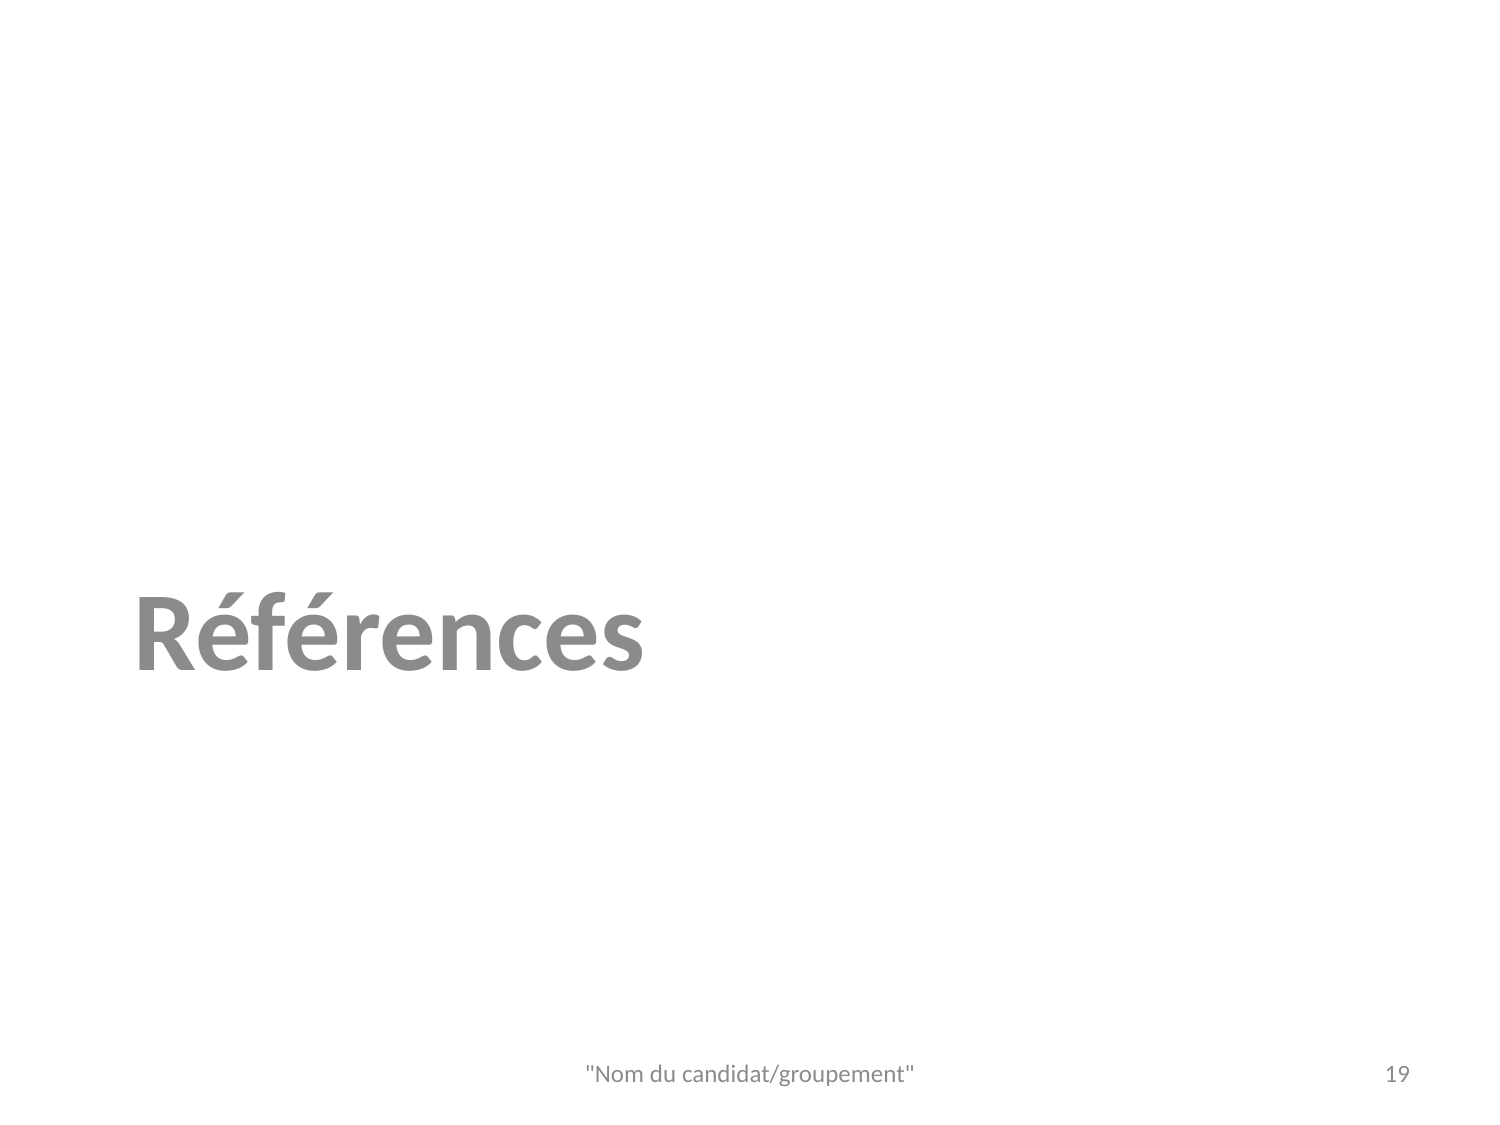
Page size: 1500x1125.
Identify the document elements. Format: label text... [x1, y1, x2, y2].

text_box Références [118, 619, 1119, 701]
footer "Nom du candidat/groupement" [512, 1042, 988, 1103]
slide_number 19 [1074, 1042, 1425, 1103]
